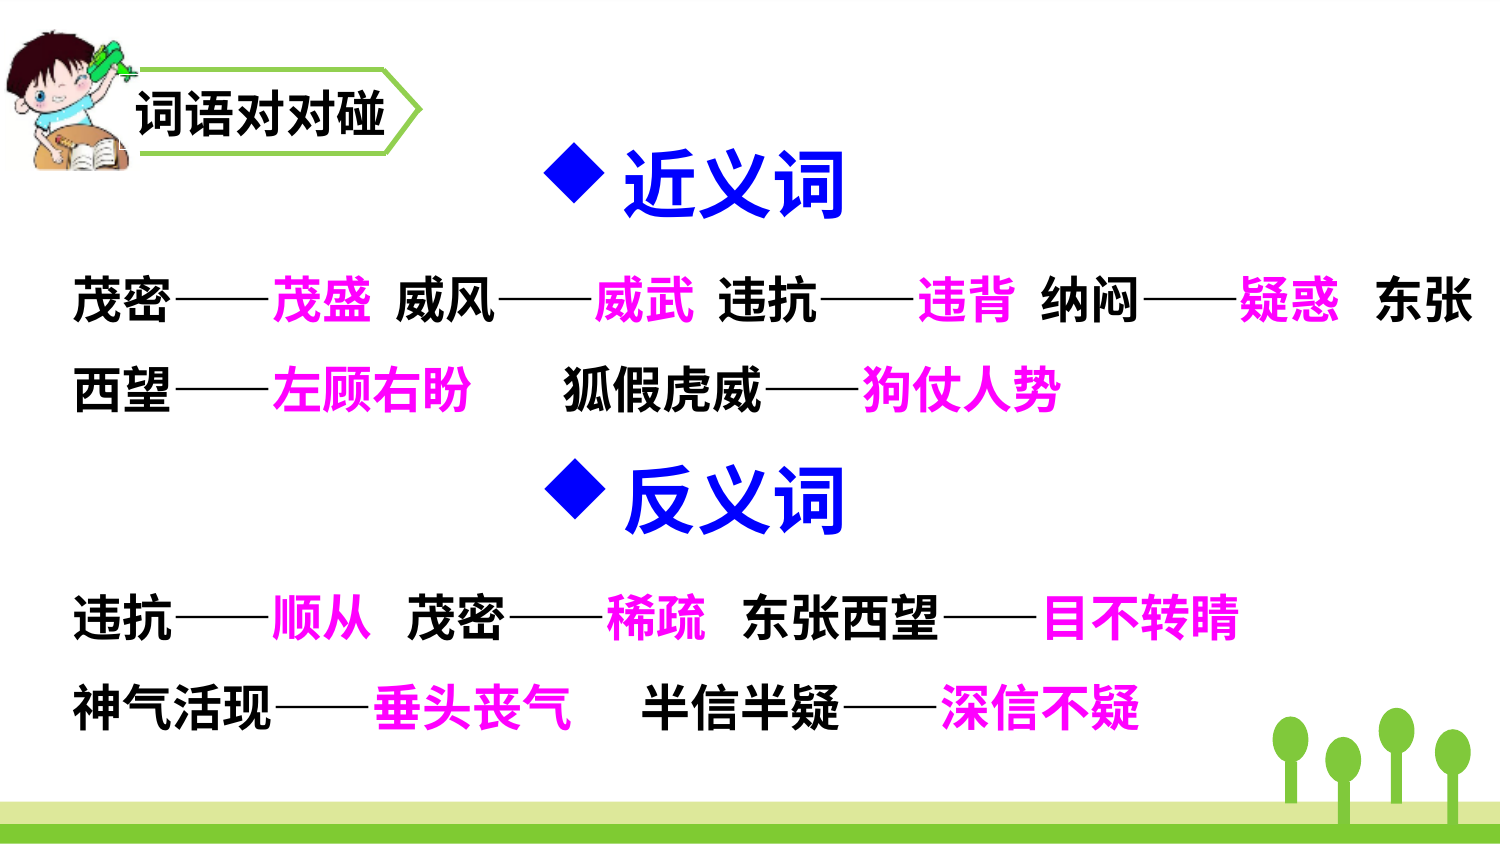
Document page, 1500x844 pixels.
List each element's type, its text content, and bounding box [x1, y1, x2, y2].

text_box 茂密——茂盛 威风——威武 违抗——违背 纳闷——疑惑 东张西望——左顾右盼 狐假虎威——狗仗人势 [61, 232, 1500, 424]
text_box 反义词 [526, 447, 859, 549]
text_box 违抗——顺从 茂密——稀疏 东张西望——目不转睛 神气活现——垂头丧气 半信半疑——深信不疑 [61, 551, 1412, 743]
picture [1350, 743, 1390, 801]
picture [1298, 743, 1337, 801]
picture [0, 0, 1500, 801]
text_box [3, 28, 449, 171]
text_box 近义词 [526, 132, 859, 234]
